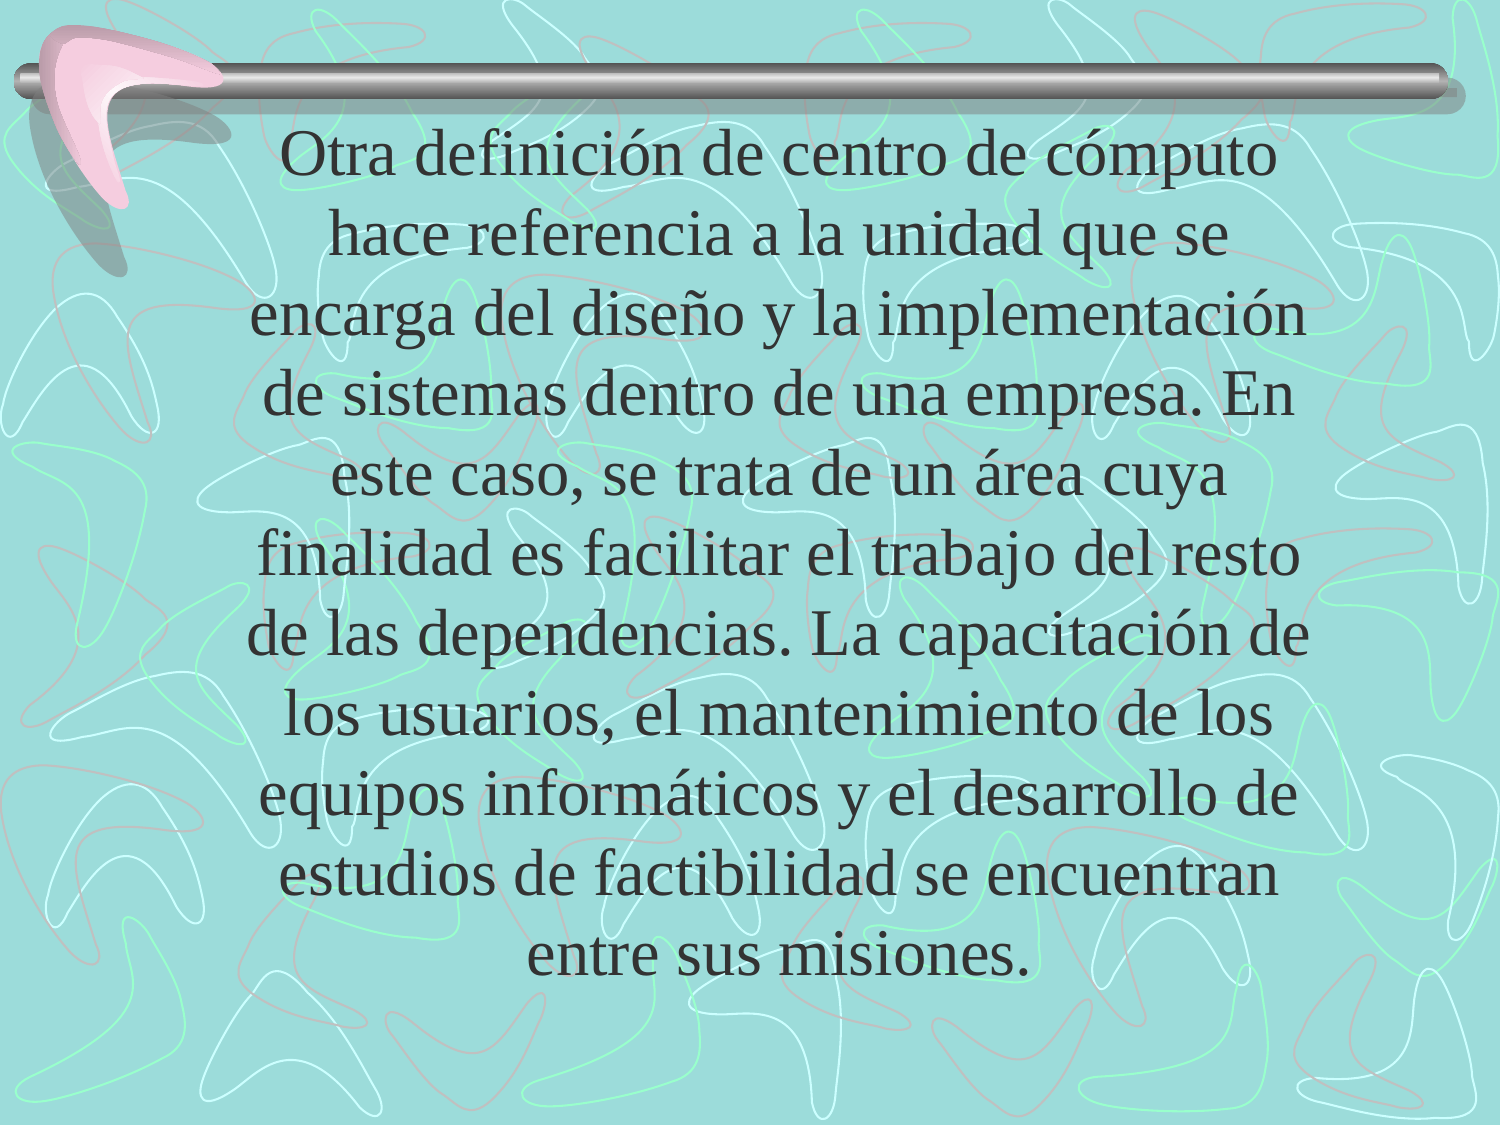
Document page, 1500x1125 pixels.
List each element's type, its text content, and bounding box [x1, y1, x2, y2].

text_box Otra definición de centro de cómputo hace referencia a la unidad que se encarga del diseño y la implementación de sistemas dentro de una empresa. En este caso, se trata de un área cuya finalidad es facilitar el trabajo del resto de las dependencias. La capacitación de los usuarios, el mantenimiento de los equipos informáticos y el desarrollo de estudios de factibilidad se encuentran entre sus misiones. [212, 101, 1347, 997]
